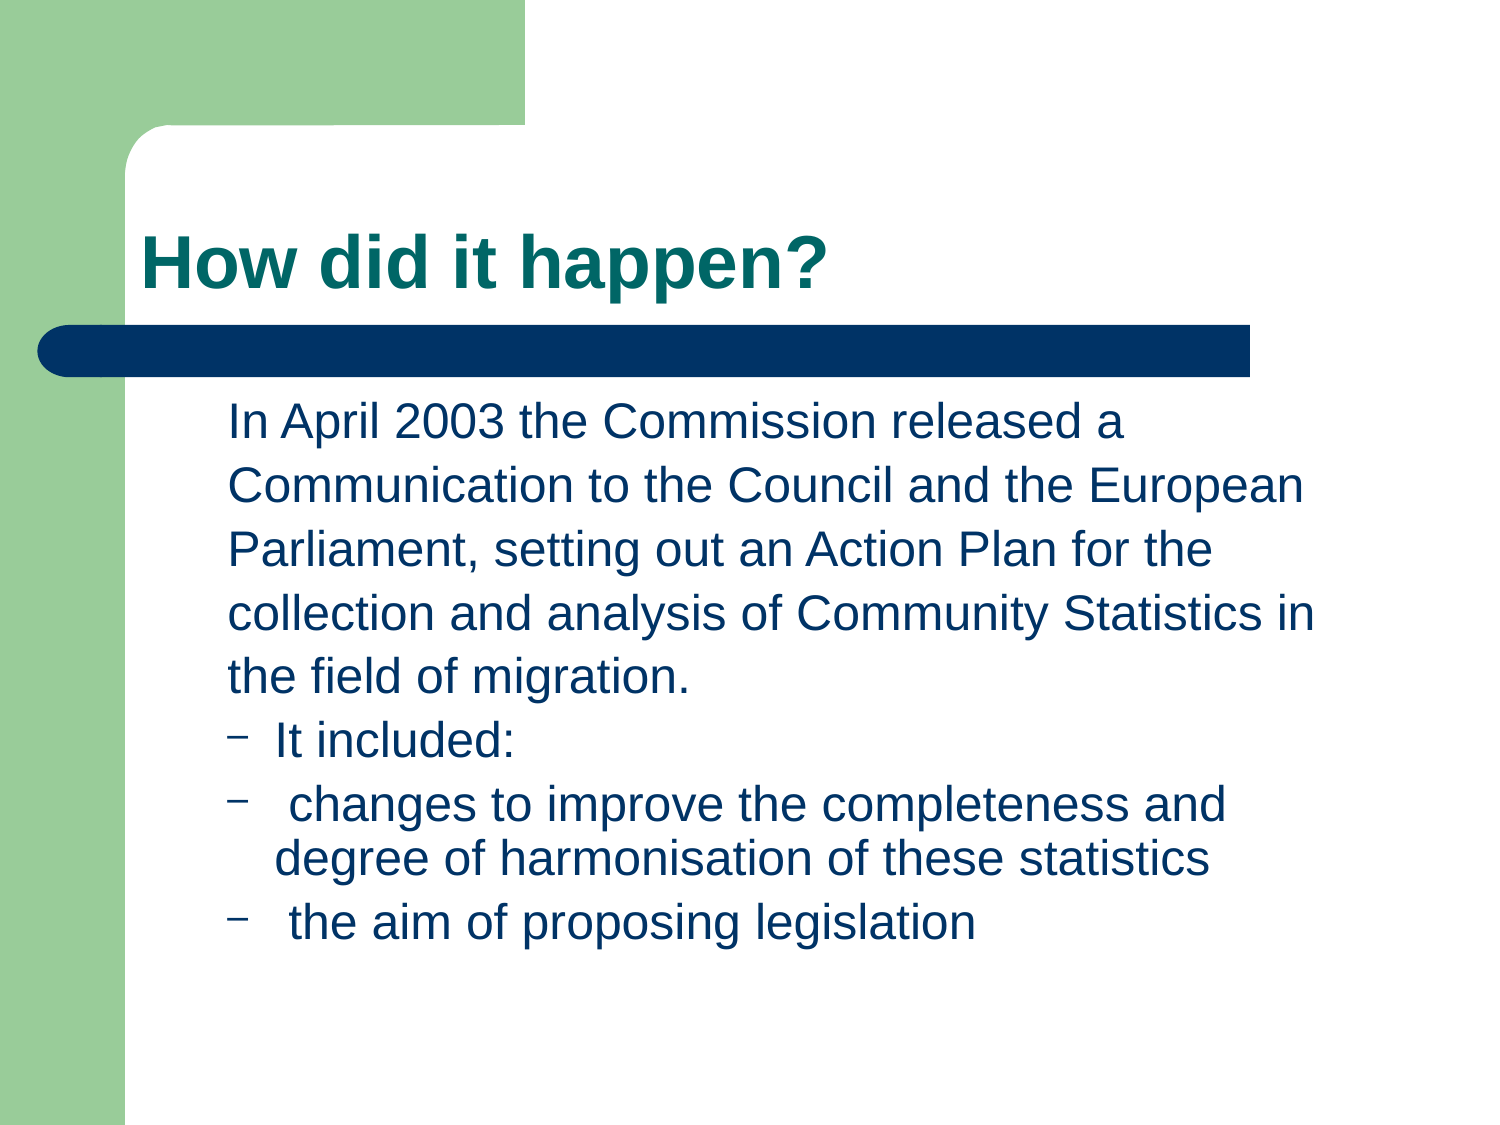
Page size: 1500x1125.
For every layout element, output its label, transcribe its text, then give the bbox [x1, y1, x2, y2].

title How did it happen? [124, 124, 1426, 313]
list In April 2003 the Commission released a Communication to the Council and the European Parliament, setting out an Action Plan for the collection and analysis of Community Statistics in the field of migration. It included: changes to improve the completeness and degree of harmonisation of these statistics the aim of proposing legislation [137, 387, 1400, 999]
